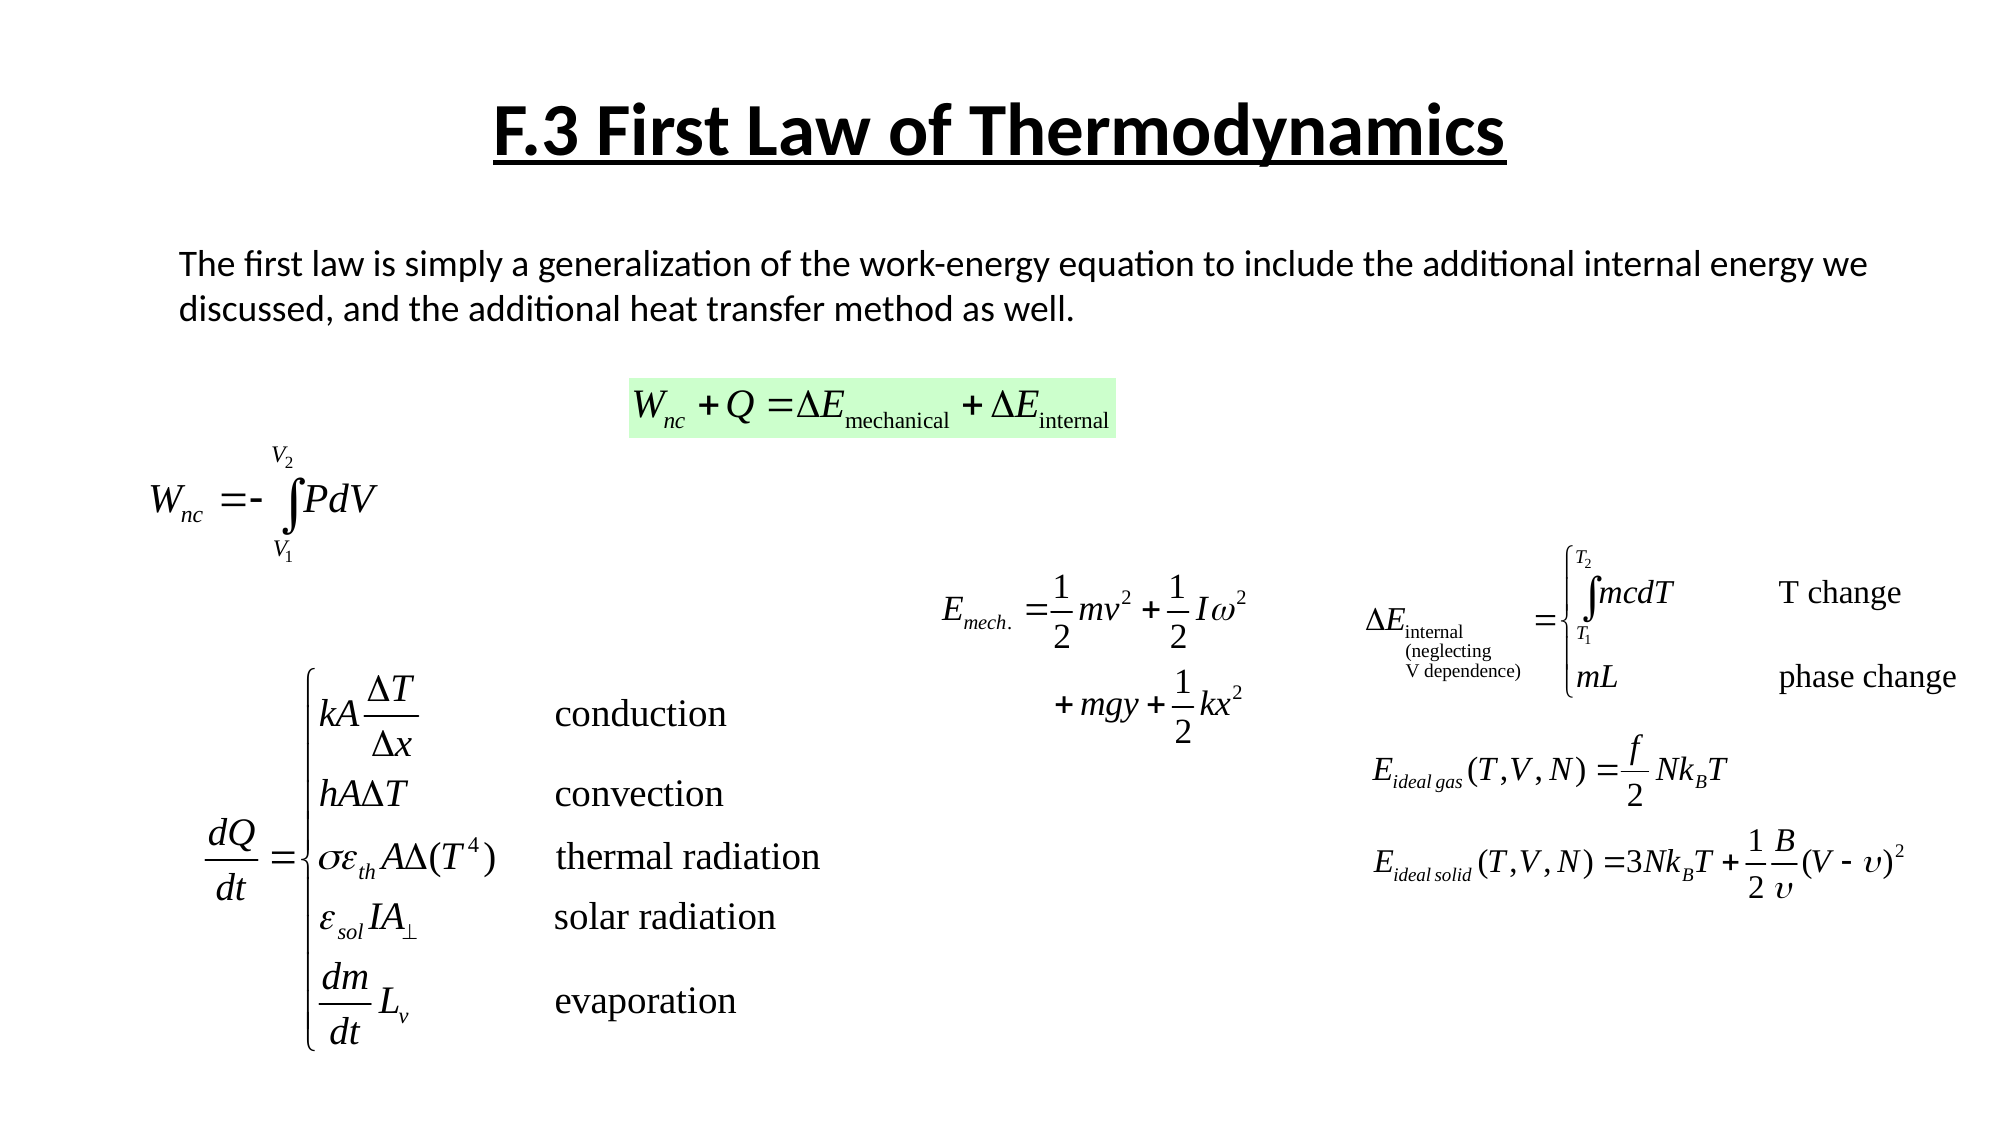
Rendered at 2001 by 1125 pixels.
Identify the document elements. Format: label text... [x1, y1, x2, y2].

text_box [1359, 538, 1965, 706]
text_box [1367, 820, 1912, 906]
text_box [629, 377, 1117, 439]
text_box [145, 436, 389, 571]
title F.3 First Law of Thermodynamics [249, 83, 1750, 180]
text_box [198, 661, 828, 1059]
text_box The first law is simply a generalization of the work-energy equation to include the additional internal energy we discussed, and the additional heat transfer method as well. [164, 231, 1885, 337]
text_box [1366, 726, 1736, 814]
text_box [935, 562, 1252, 752]
